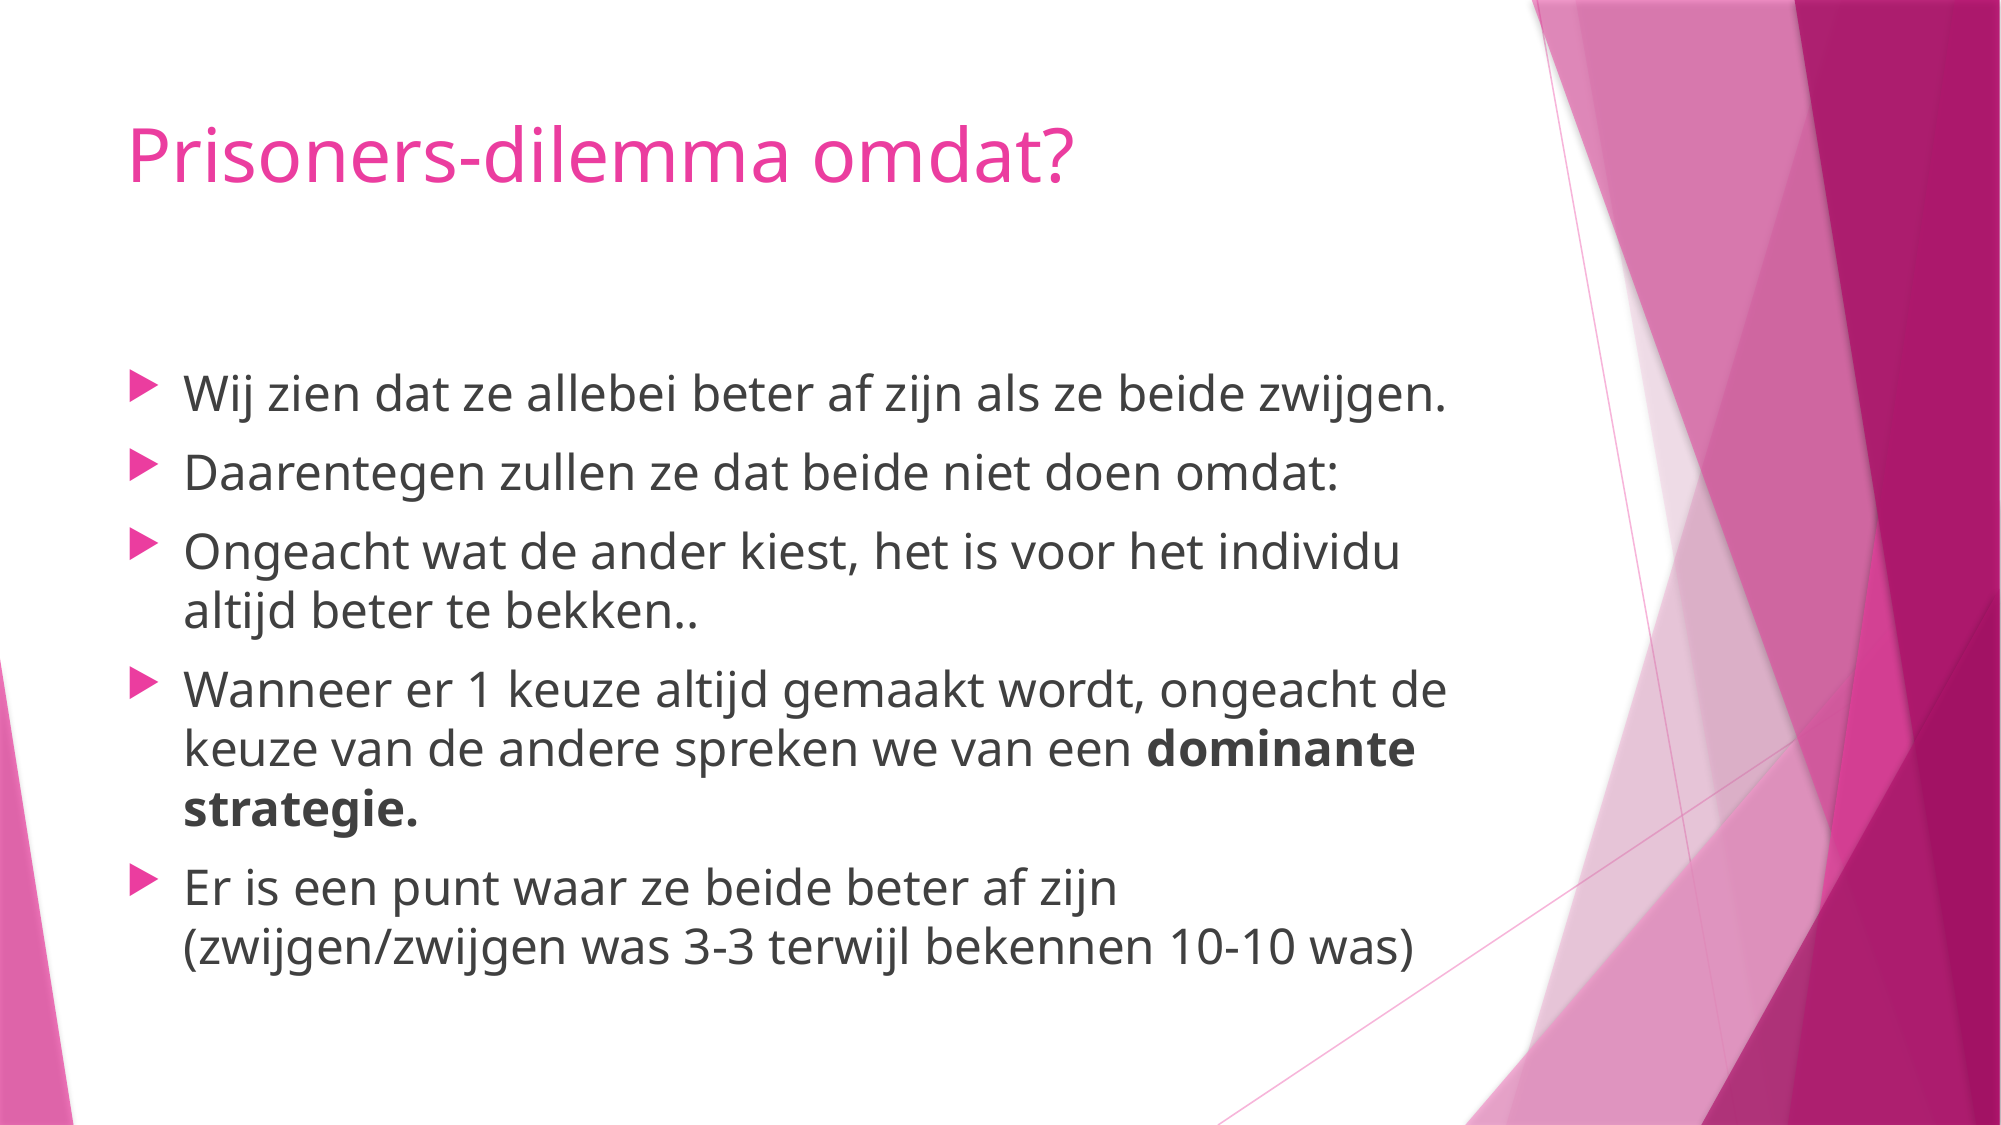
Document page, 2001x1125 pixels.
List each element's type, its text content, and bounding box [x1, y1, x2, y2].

title Prisoners-dilemma omdat? [111, 99, 1522, 317]
list Wij zien dat ze allebei beter af zijn als ze beide zwijgen. Daarentegen zullen ze dat beide niet doen omdat: Ongeacht wat de ander kiest, het is voor het individu altijd beter te bekken.. Wanneer er 1 keuze altijd gemaakt wordt, ongeacht de keuze van de andere spreken we van een dominante strategie. Er is een punt waar ze beide beter af zijn (zwijgen/zwijgen was 3-3 terwijl bekennen 10-10 was) [111, 354, 1522, 992]
